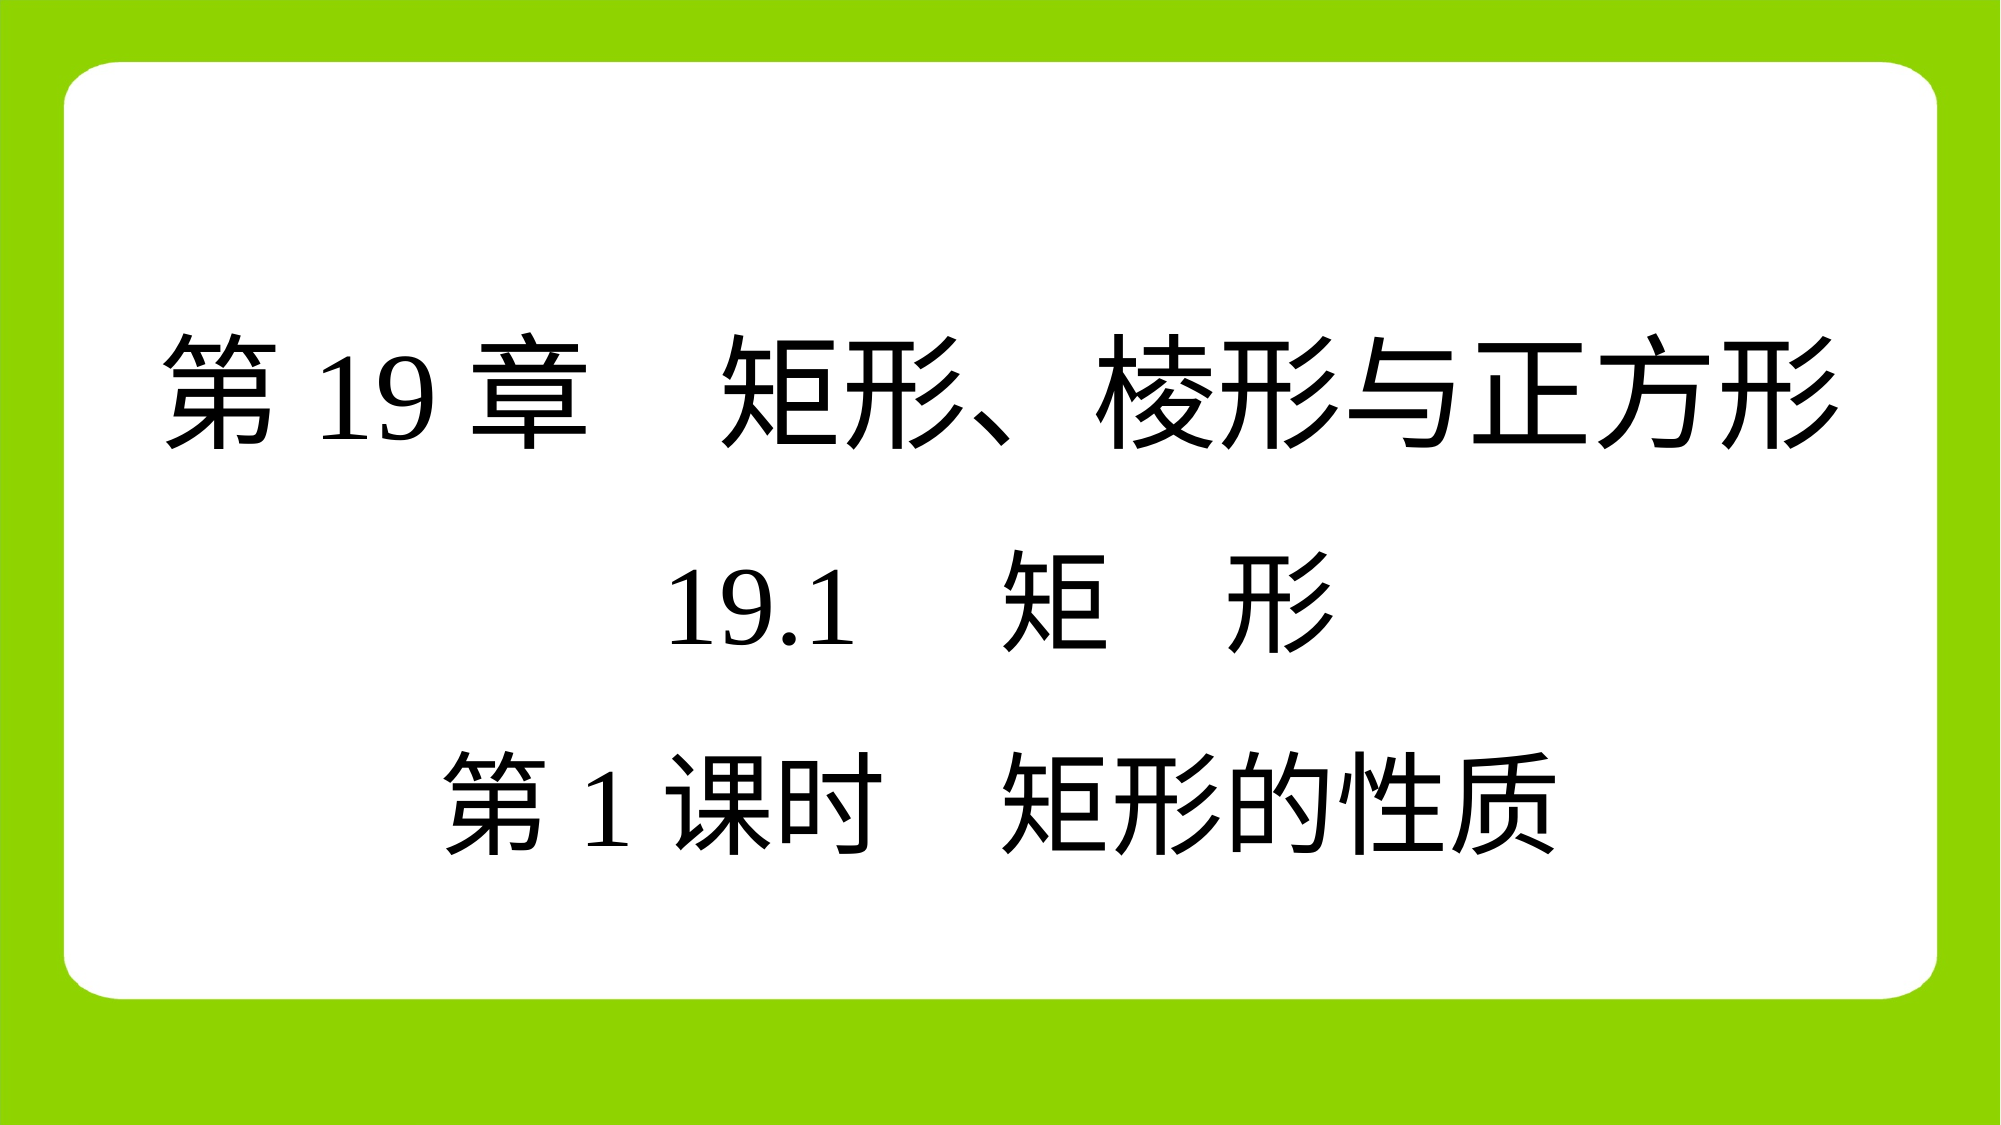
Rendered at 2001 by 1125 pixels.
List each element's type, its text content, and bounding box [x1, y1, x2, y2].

text_box 第19章 矩形、棱形与正方形 19.1 矩 形 第1课时 矩形的性质 [0, 231, 2000, 877]
picture [0, 0, 2001, 1125]
